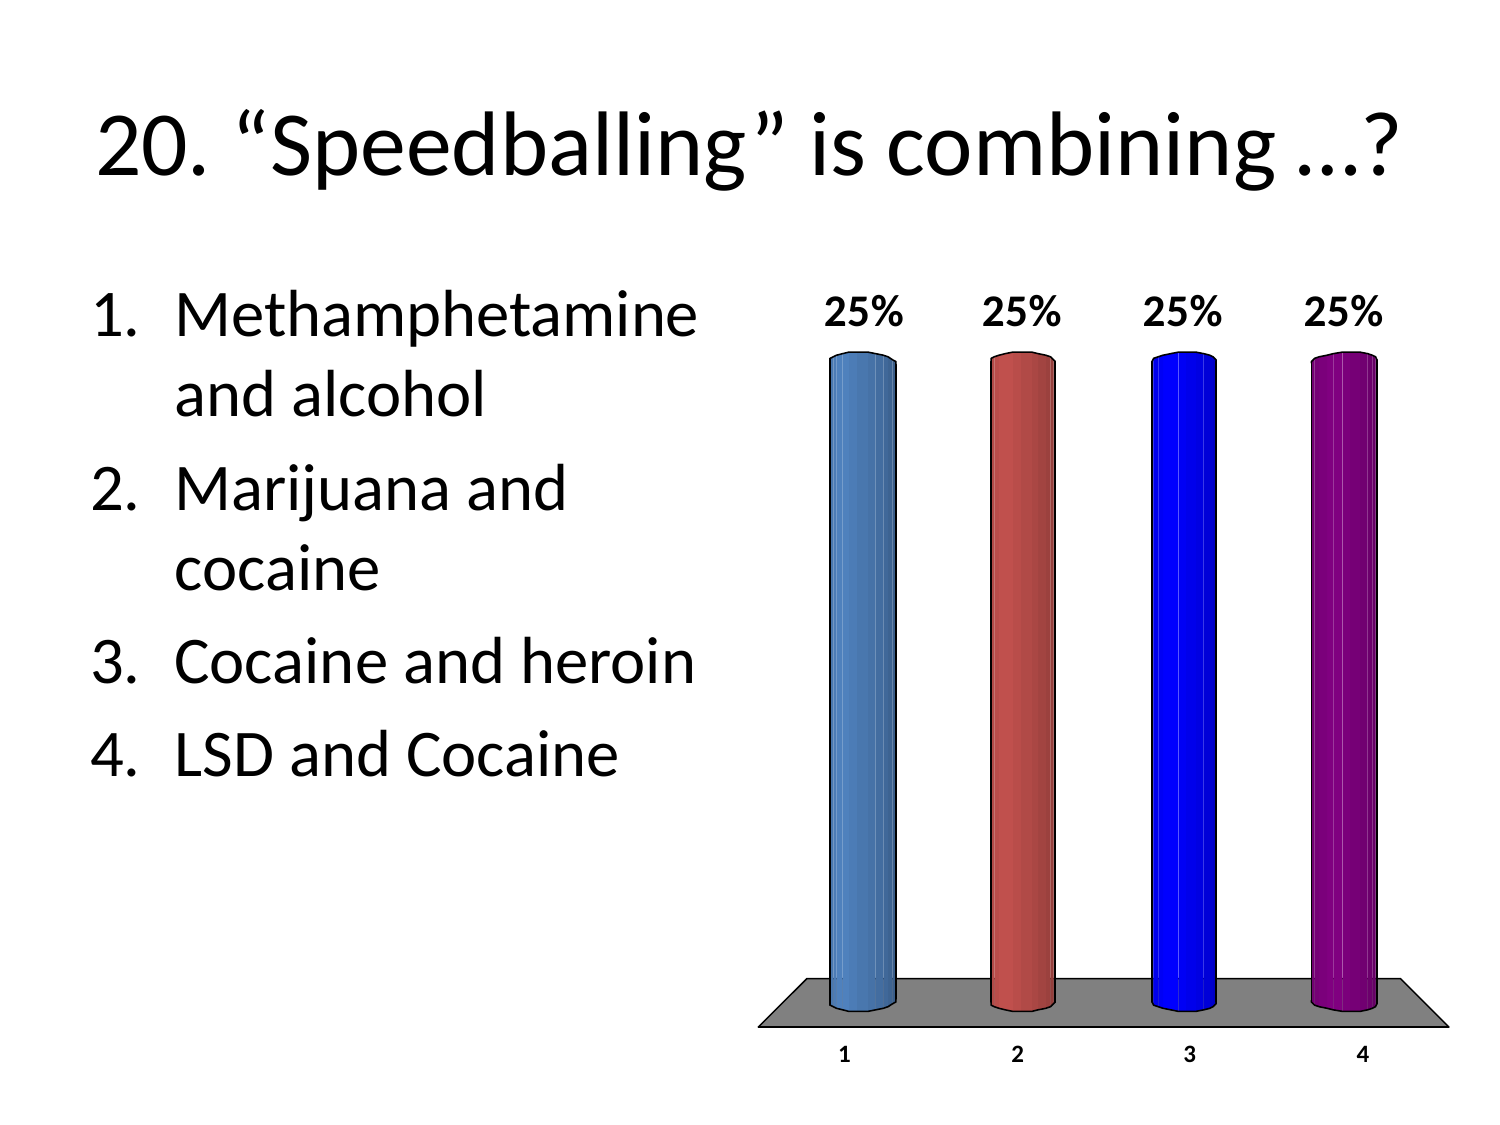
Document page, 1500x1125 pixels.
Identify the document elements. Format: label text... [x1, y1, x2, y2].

list Methamphetamine and alcohol Marijuana and cocaine Cocaine and heroin LSD and Cocaine [75, 262, 750, 1005]
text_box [739, 270, 1490, 1115]
title 20. “Speedballing” is combining …? [75, 45, 1425, 233]
